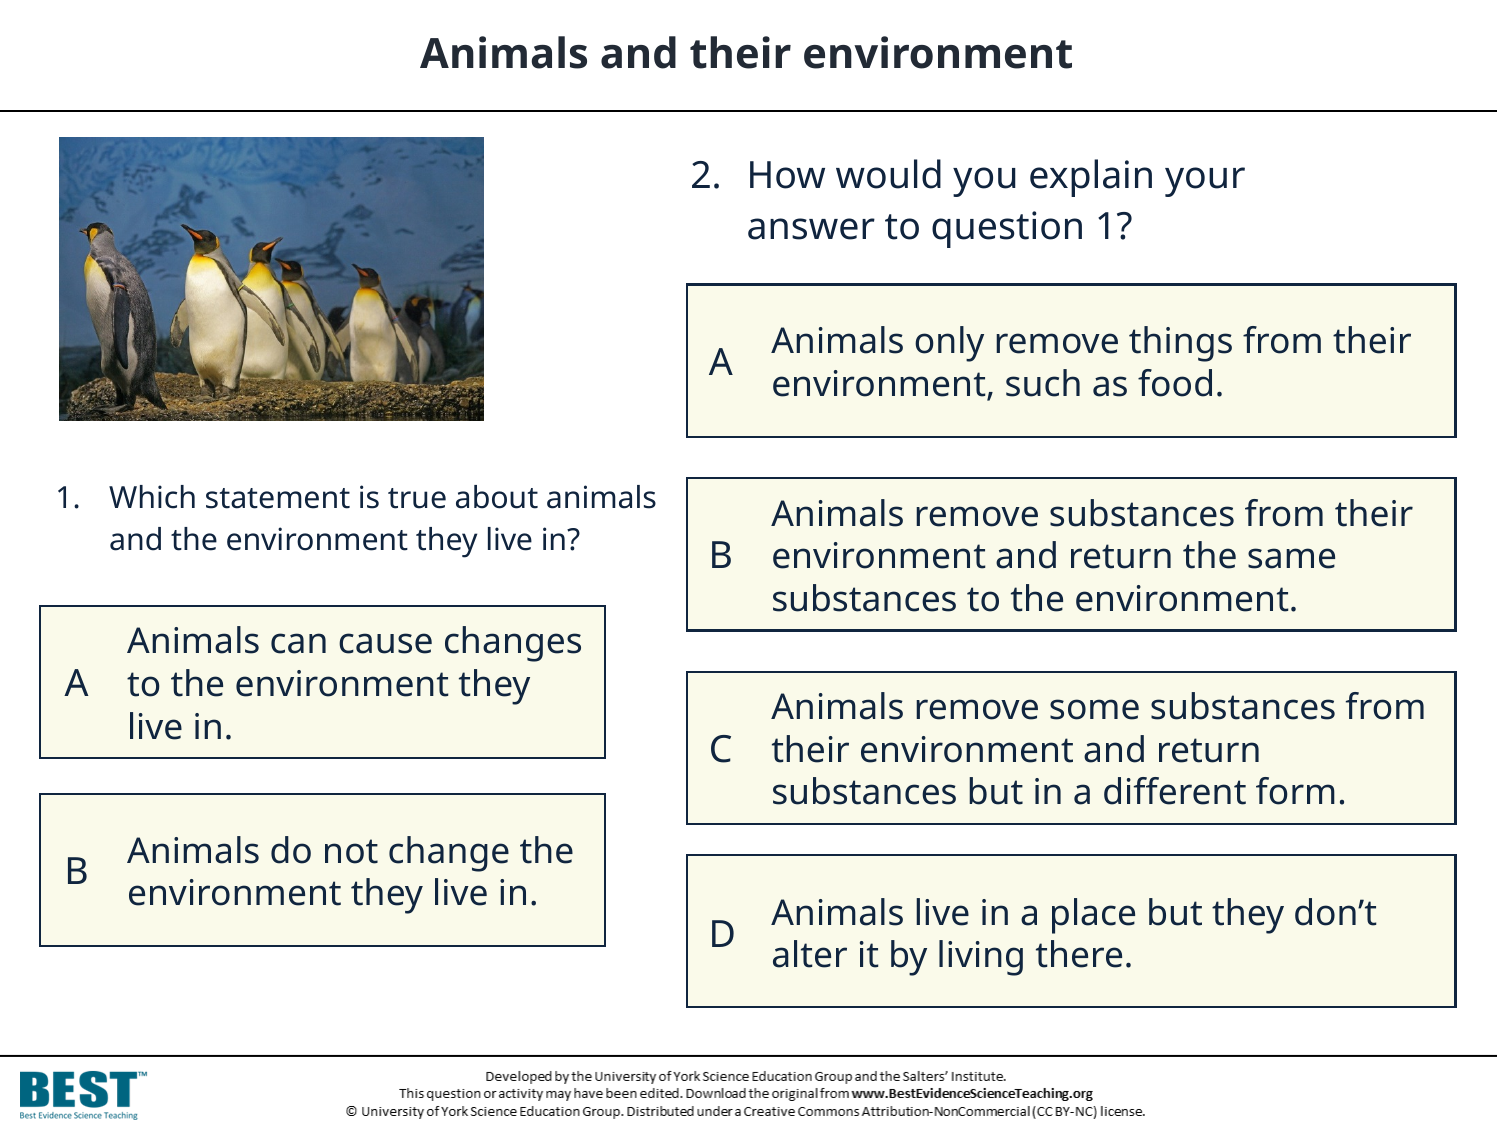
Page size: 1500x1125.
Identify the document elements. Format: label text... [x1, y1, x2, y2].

picture [0, 110, 1498, 1125]
text_box Animals and their environment [23, 4, 1471, 99]
